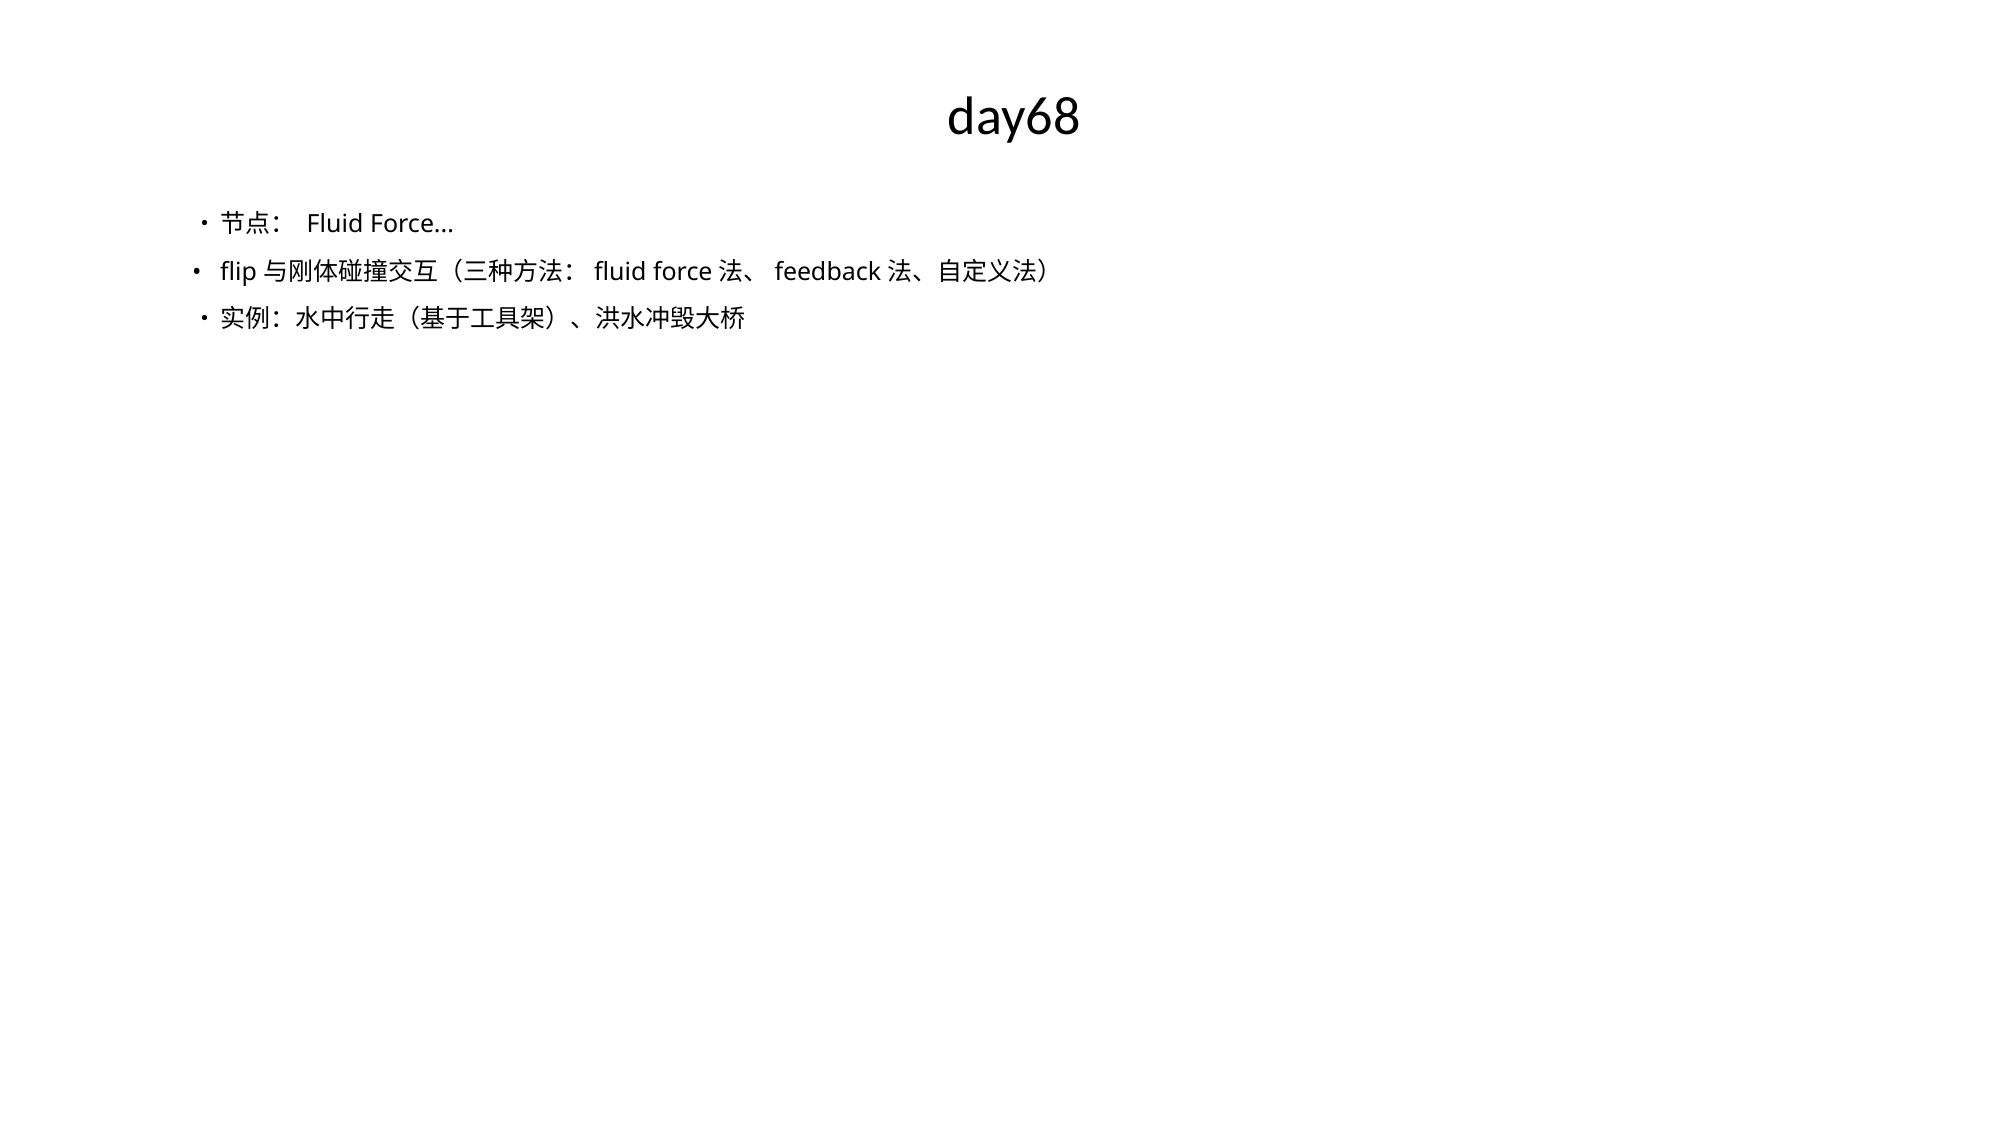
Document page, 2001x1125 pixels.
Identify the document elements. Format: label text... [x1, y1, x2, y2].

title day68 [543, 41, 1486, 154]
subtitle • 节点： Fluid Force... • flip与刚体碰撞交互（三种方法：fluid force法、feedback法、自定义法） • 实例：水中行走（基于工具架）、洪水冲毁大桥 [176, 203, 1815, 903]
